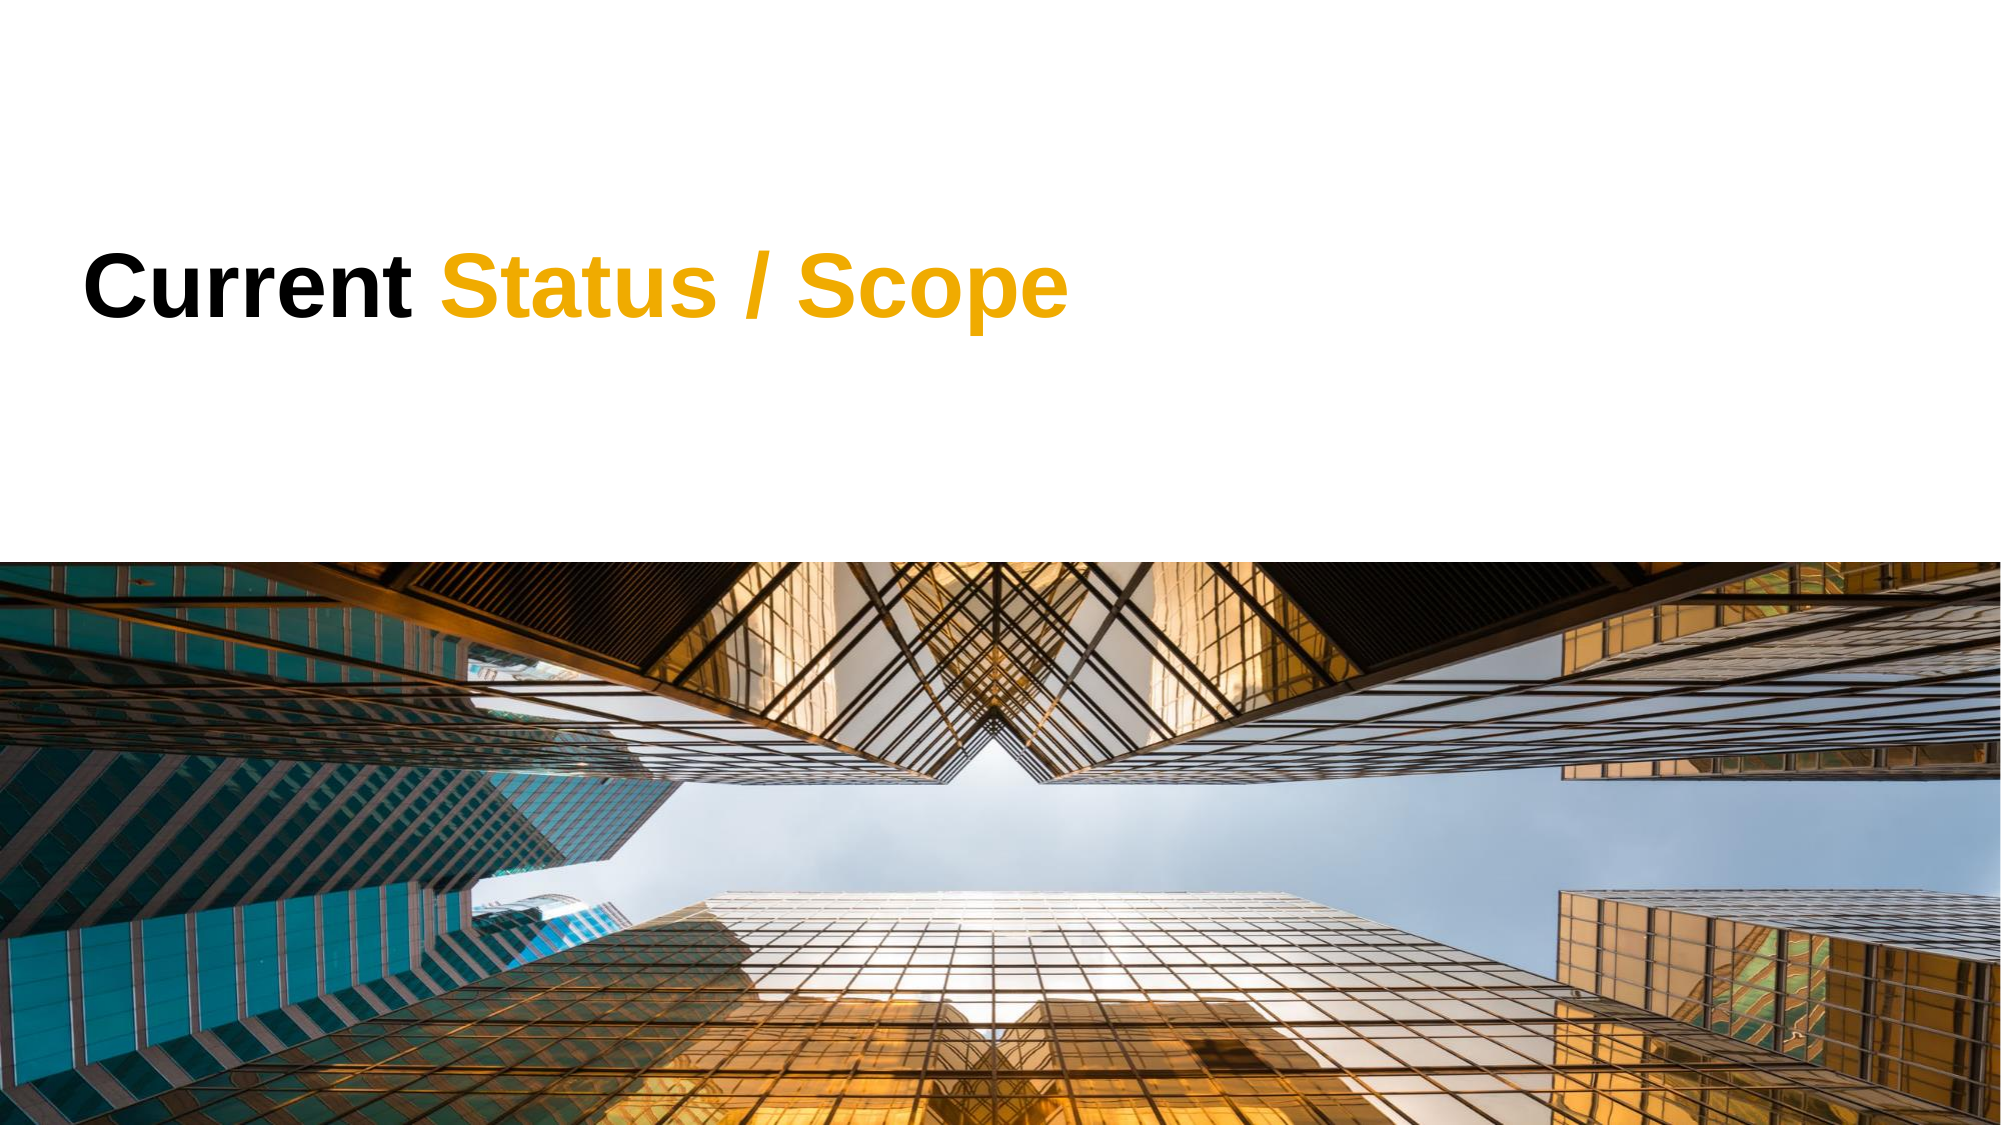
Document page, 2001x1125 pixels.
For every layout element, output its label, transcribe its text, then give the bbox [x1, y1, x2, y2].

picture [0, 561, 2001, 1125]
title Current Status / Scope [82, 225, 1918, 337]
